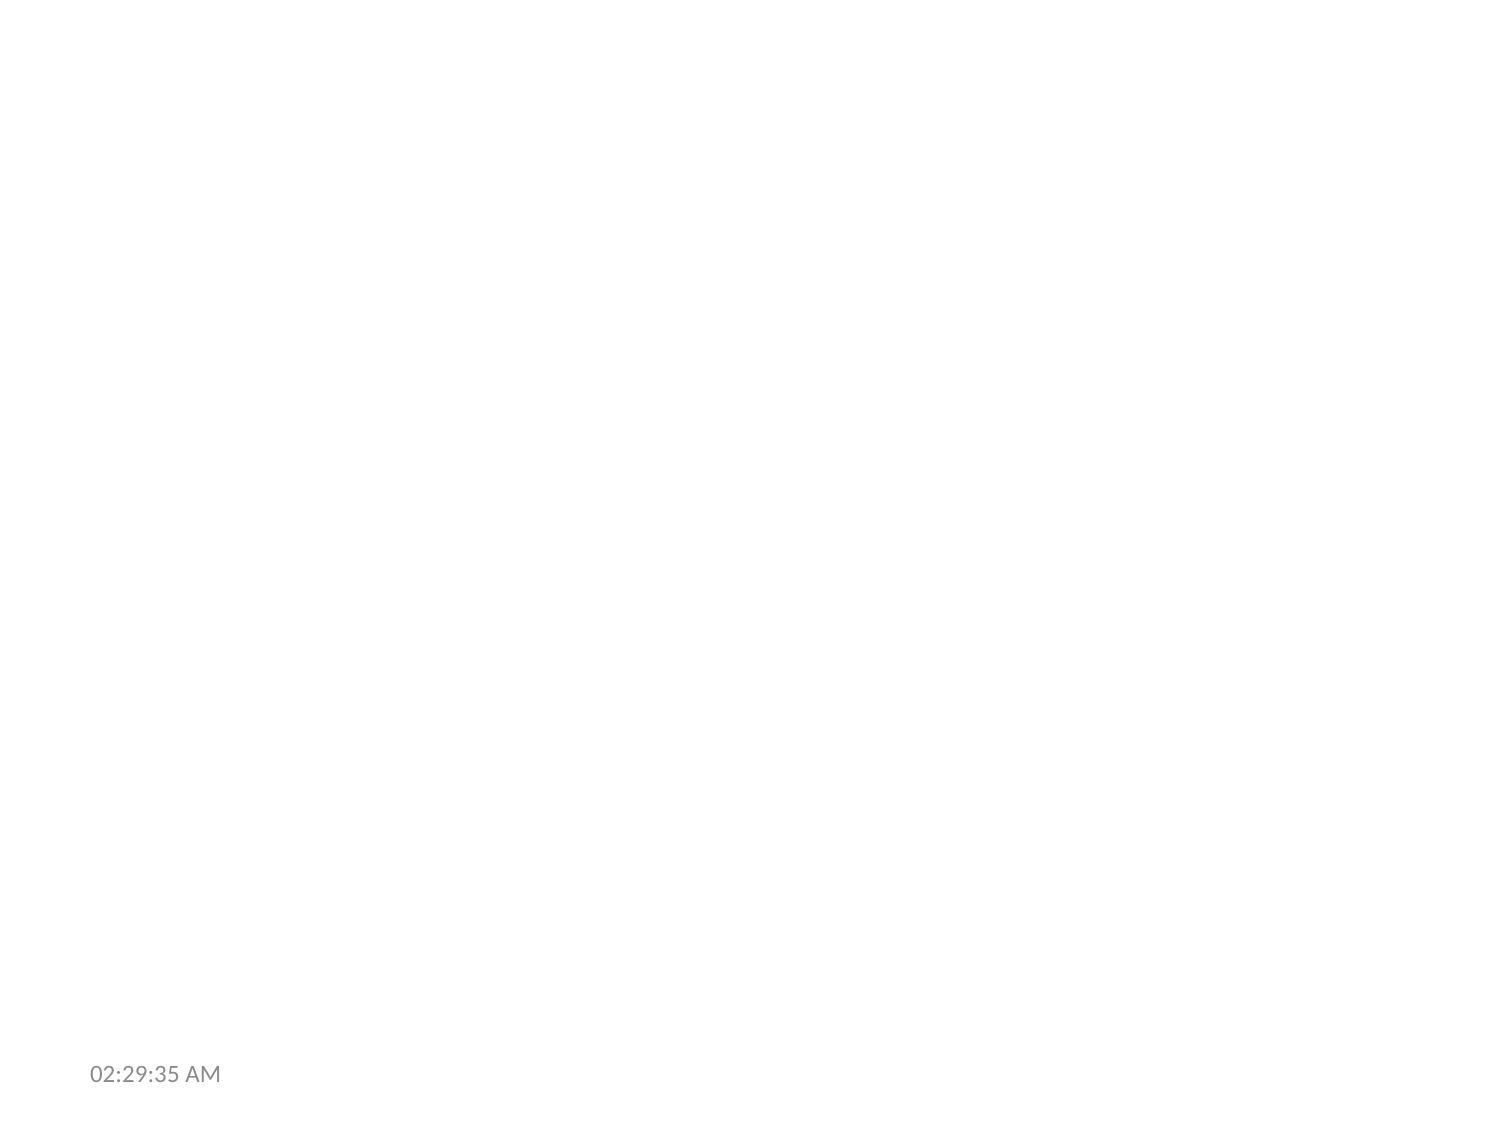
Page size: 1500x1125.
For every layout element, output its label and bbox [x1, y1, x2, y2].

slide_number [75, 1042, 425, 1103]
